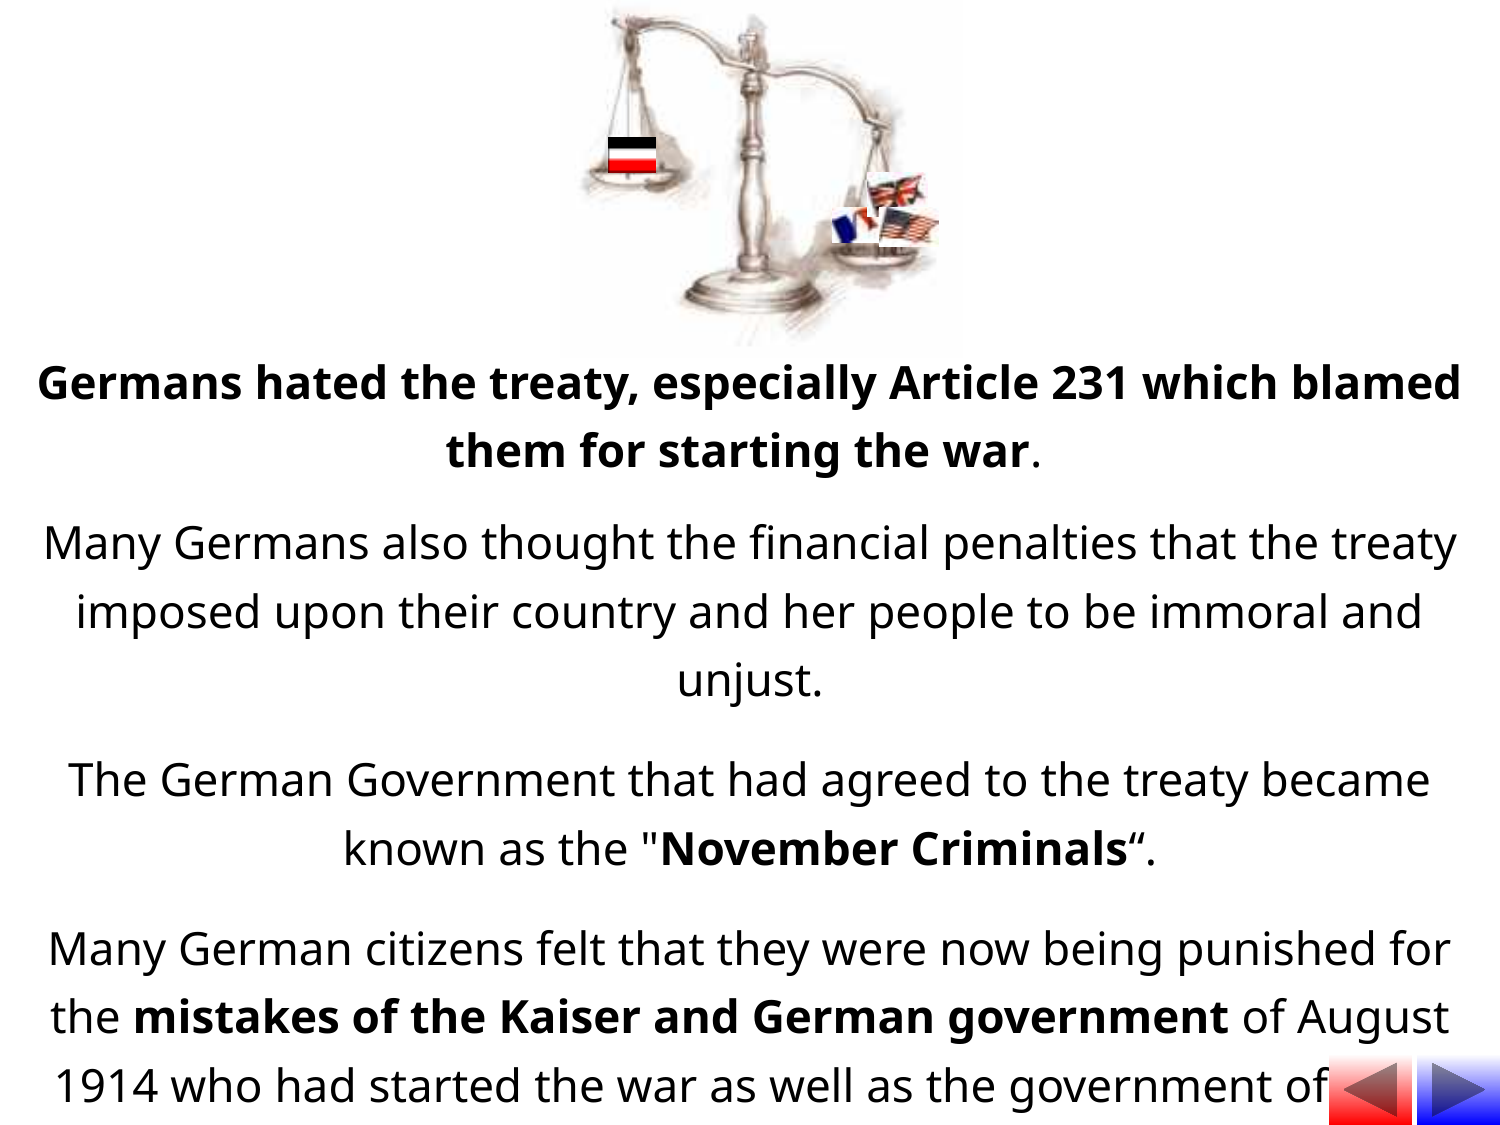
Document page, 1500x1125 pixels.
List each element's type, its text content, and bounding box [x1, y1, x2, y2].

text_box Germans hated the treaty, especially Article 231 which blamed them for starting the war. Many Germans also thought the financial penalties that the treaty imposed upon their country and her people to be immoral and unjust. The German Government that had agreed to the treaty became known as the "November Criminals“. Many German citizens felt that they were now being punished for the mistakes of the Kaiser and German government of August 1914 who had started the war as well as the government of 1919 that had signed the treaty that brought peace. [0, 332, 1500, 1125]
text_box [1417, 1054, 1500, 1125]
picture [560, 0, 963, 358]
text_box [1328, 1054, 1412, 1125]
